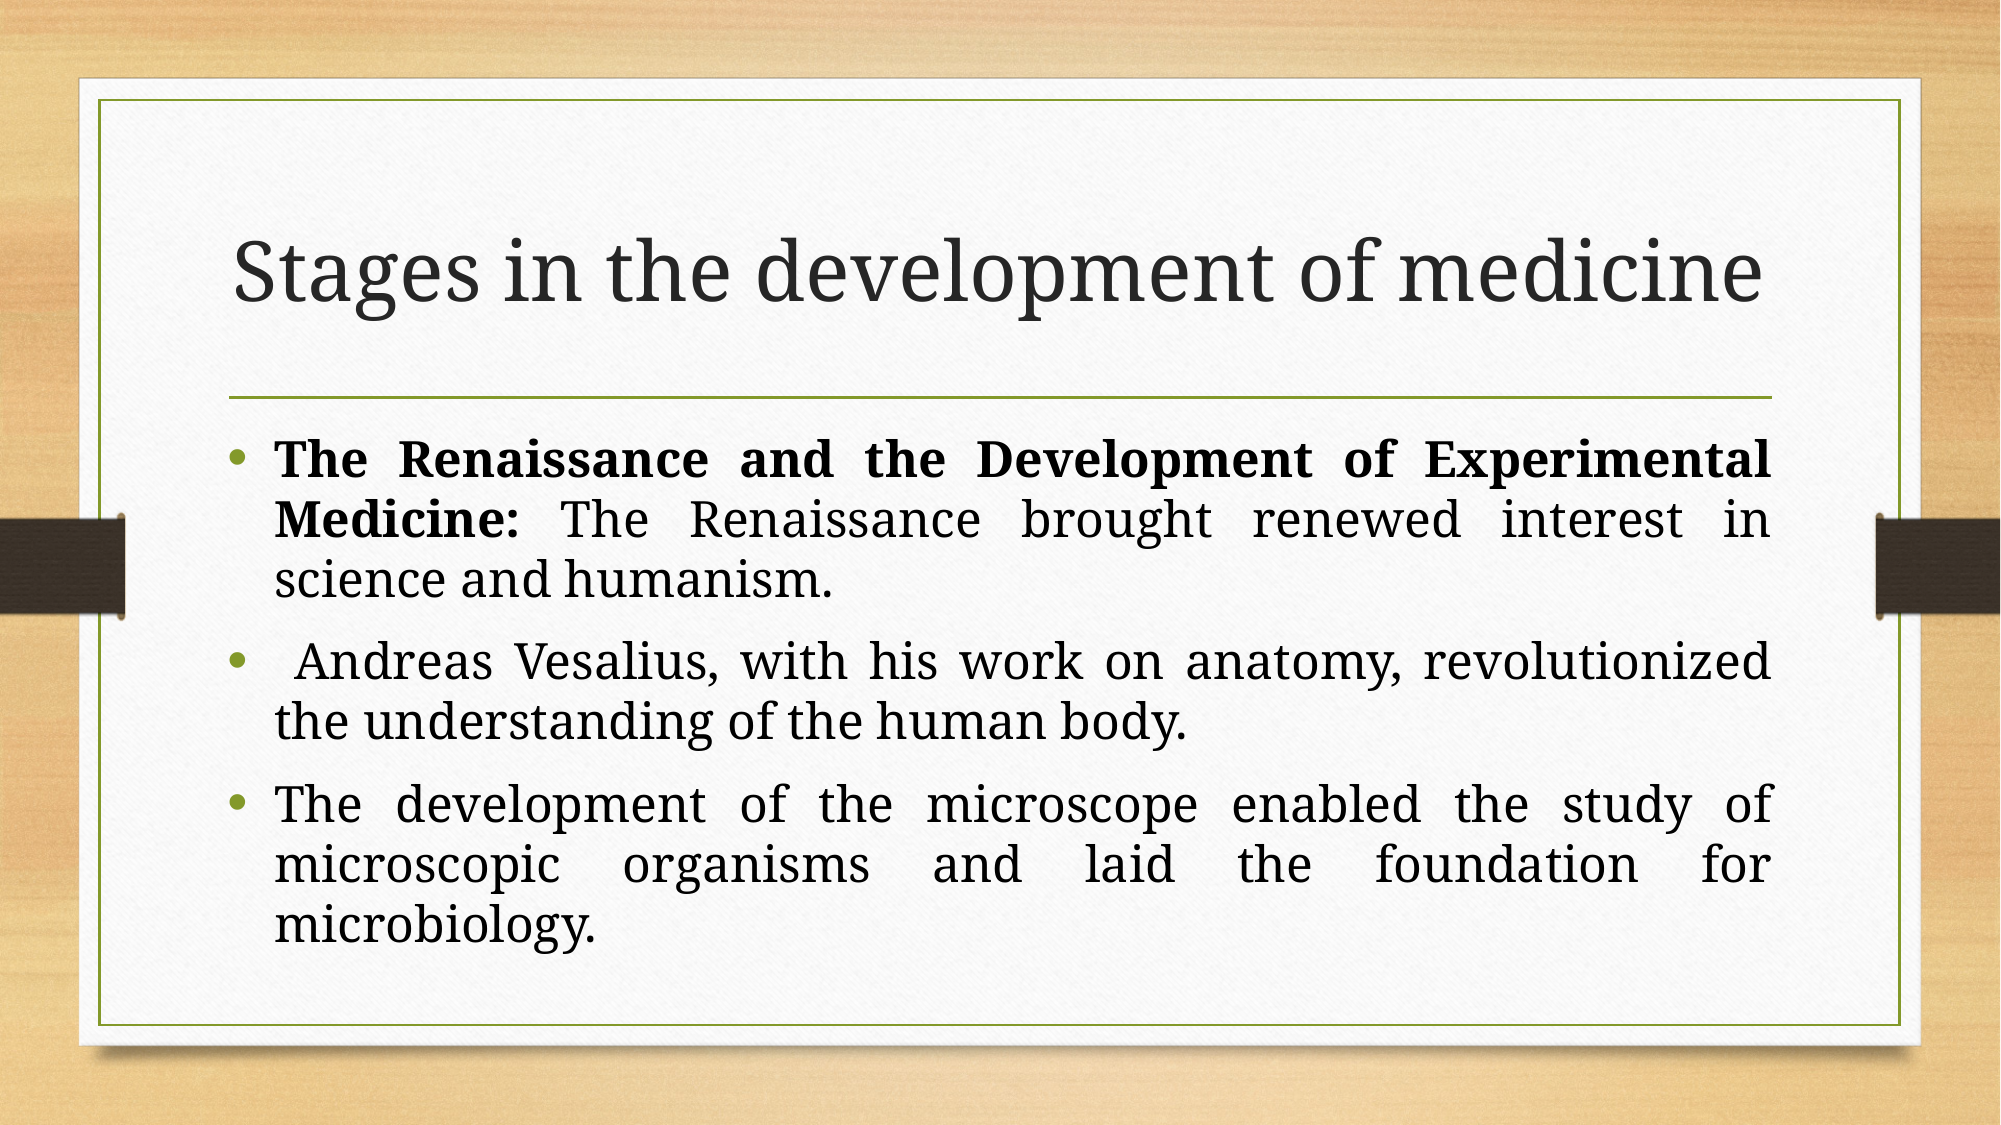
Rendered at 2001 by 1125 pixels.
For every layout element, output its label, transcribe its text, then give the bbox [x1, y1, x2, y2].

list The Renaissance and the Development of Experimental Medicine: The Renaissance brought renewed interest in science and humanism. Andreas Vesalius, with his work on anatomy, revolutionized the understanding of the human body. The development of the microscope enabled the study of microscopic organisms and laid the foundation for microbiology. [212, 419, 1788, 964]
picture [0, 0, 2001, 1125]
title Stages in the development of medicine [212, 161, 1788, 375]
